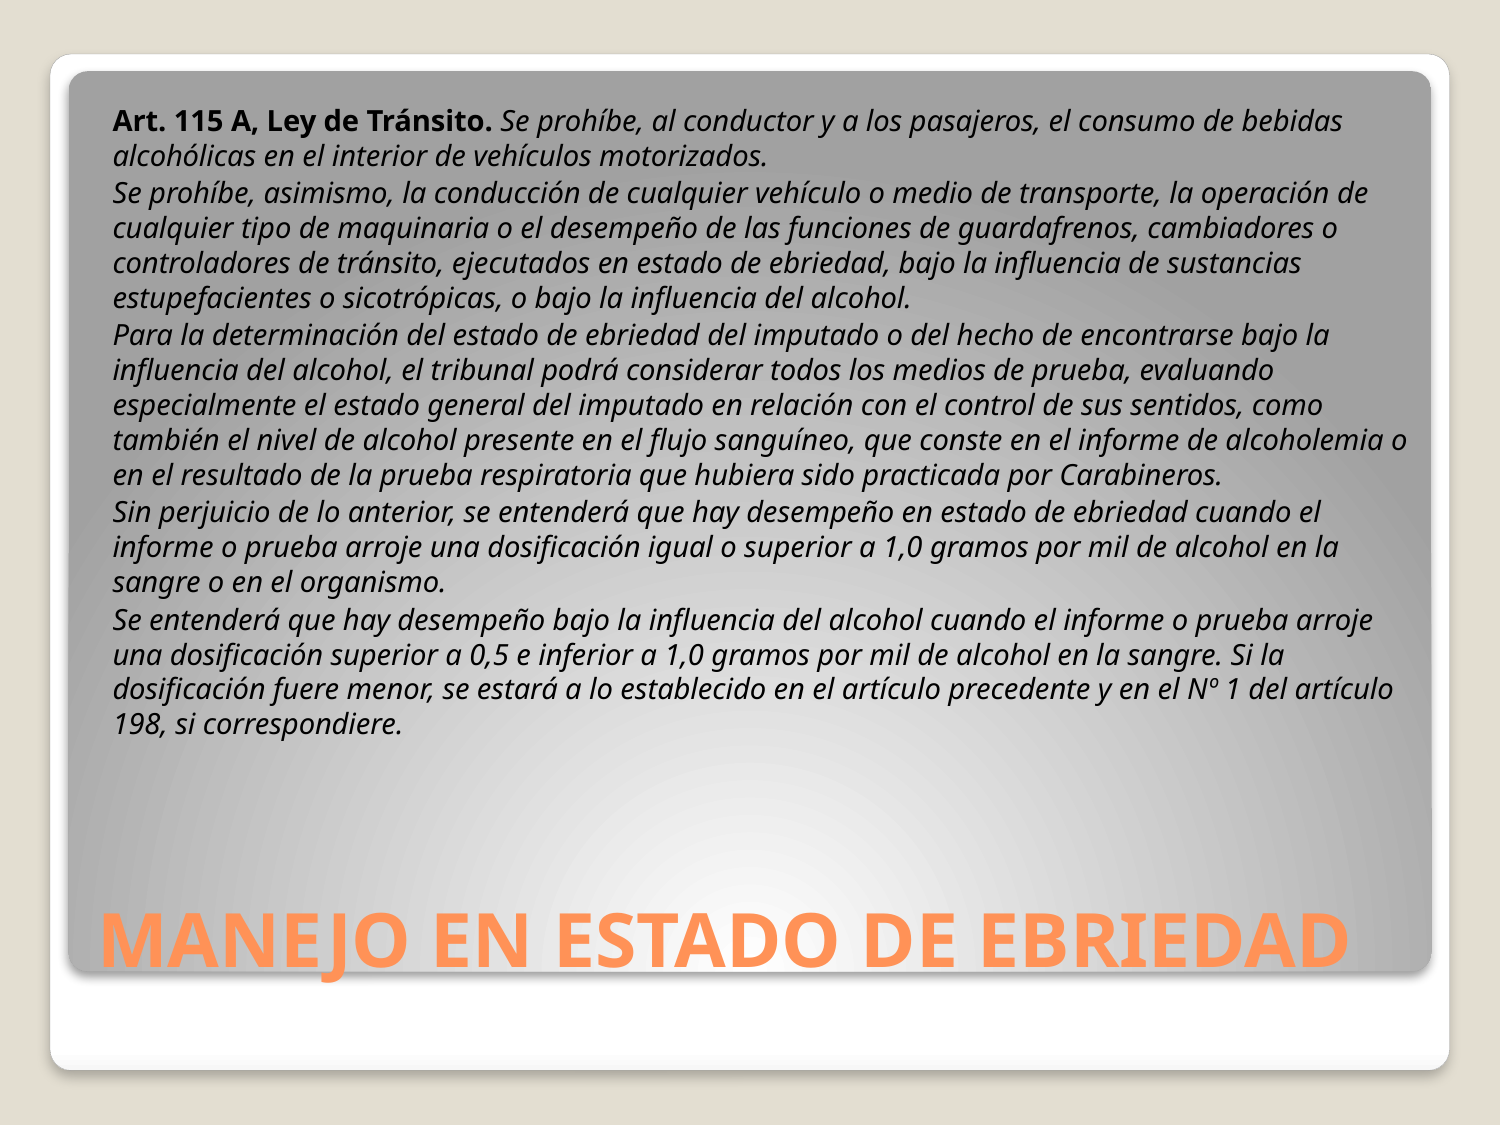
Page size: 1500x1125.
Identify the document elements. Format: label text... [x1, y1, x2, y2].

title MANEJO EN ESTADO DE EBRIEDAD [82, 817, 1425, 990]
list Art. 115 A, Ley de Tránsito. Se prohíbe, al conductor y a los pasajeros, el consumo de bebidas alcohólicas en el interior de vehículos motorizados. Se prohíbe, asimismo, la conducción de cualquier vehículo o medio de transporte, la operación de cualquier tipo de maquinaria o el desempeño de las funciones de guardafrenos, cambiadores o controladores de tránsito, ejecutados en estado de ebriedad, bajo la influencia de sustancias estupefacientes o sicotrópicas, o bajo la influencia del alcohol. Para la determinación del estado de ebriedad del imputado o del hecho de encontrarse bajo la influencia del alcohol, el tribunal podrá considerar todos los medios de prueba, evaluando especialmente el estado general del imputado en relación con el control de sus sentidos, como también el nivel de alcohol presente en el flujo sanguíneo, que conste en el informe de alcoholemia o en el resultado de la prueba respiratoria que hubiera sido practicada por Carabineros. Sin perjuicio de lo anterior, se entenderá que hay desempeño en estado de ebriedad cuando el informe o prueba arroje una dosificación igual o superior a 1,0 gramos por mil de alcohol en la sangre o en el organismo. Se entenderá que hay desempeño bajo la influencia del alcohol cuando el informe o prueba arroje una dosificación superior a 0,5 e inferior a 1,0 gramos por mil de alcohol en la sangre. Si la dosificación fuere menor, se estará a lo establecido en el artículo precedente y en el Nº 1 del artículo 198, si correspondiere. [82, 86, 1425, 774]
